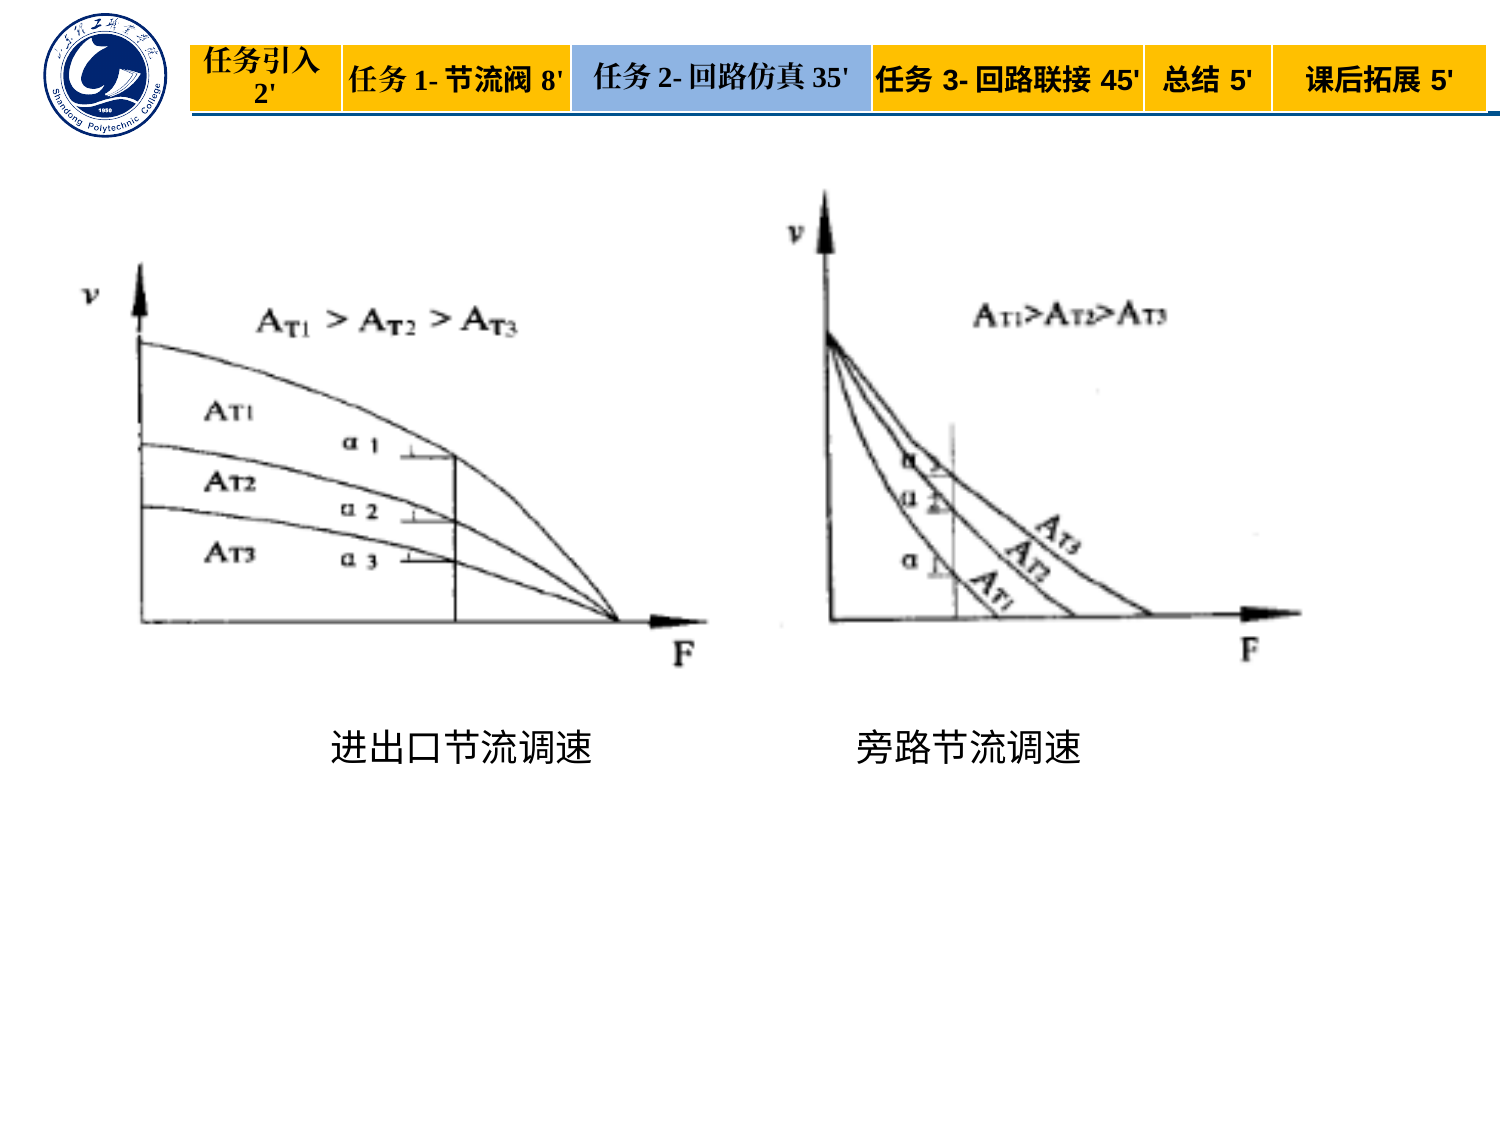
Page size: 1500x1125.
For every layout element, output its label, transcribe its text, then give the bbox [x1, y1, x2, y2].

picture [53, 169, 1407, 682]
table_header 任务2-回路仿真35' [572, 45, 871, 111]
table_header 任务1-节流阀8' [343, 45, 570, 111]
table_header 总结5' [1145, 45, 1271, 111]
text_box 进出口节流调速 旁路节流调速 [146, 717, 1267, 777]
picture [43, 7, 174, 138]
table_header 任务3-回路联接45' [873, 45, 1143, 111]
table_header 任务引入2' [190, 45, 341, 111]
table_header 课后拓展5' [1273, 45, 1486, 111]
